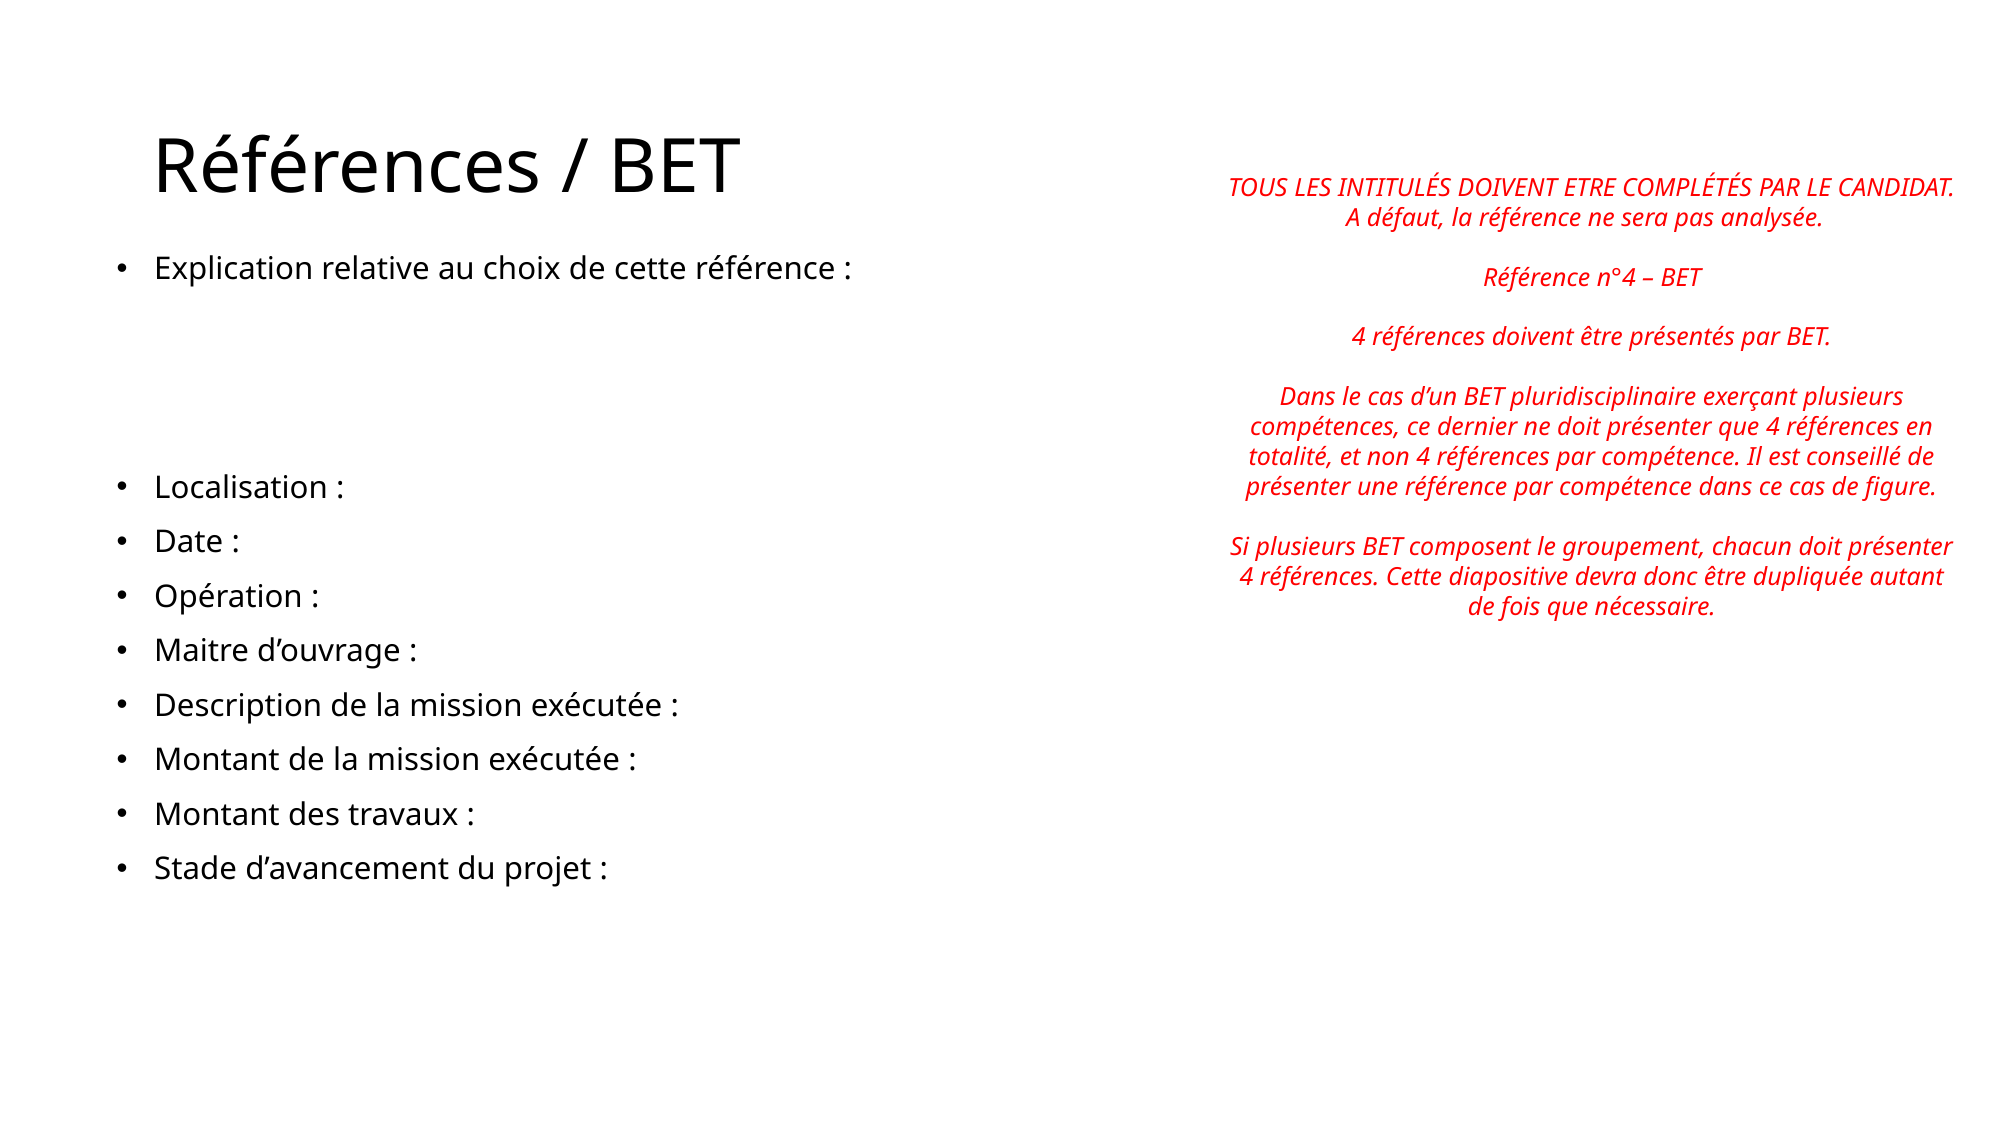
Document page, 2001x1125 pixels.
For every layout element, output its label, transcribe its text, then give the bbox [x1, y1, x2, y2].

list Explication relative au choix de cette référence : Localisation : Date : Opération : Maitre d’ouvrage : Description de la mission exécutée : Montant de la mission exécutée : Montant des travaux : Stade d’avancement du projet : [101, 245, 1827, 972]
text_box TOUS LES INTITULÉS DOIVENT ETRE COMPLÉTÉS PAR LE CANDIDAT. A défaut, la référence ne sera pas analysée. Référence n°4 – BET 4 références doivent être présentés par BET. Dans le cas d’un BET pluridisciplinaire exerçant plusieurs compétences, ce dernier ne doit présenter que 4 références en totalité, et non 4 références par compétence. Il est conseillé de présenter une référence par compétence dans ce cas de figure. Si plusieurs BET composent le groupement, chacun doit présenter 4 références. Cette diapositive devra donc être dupliquée autant de fois que nécessaire. [1208, 163, 1976, 628]
title Références / BET [137, 59, 1863, 245]
